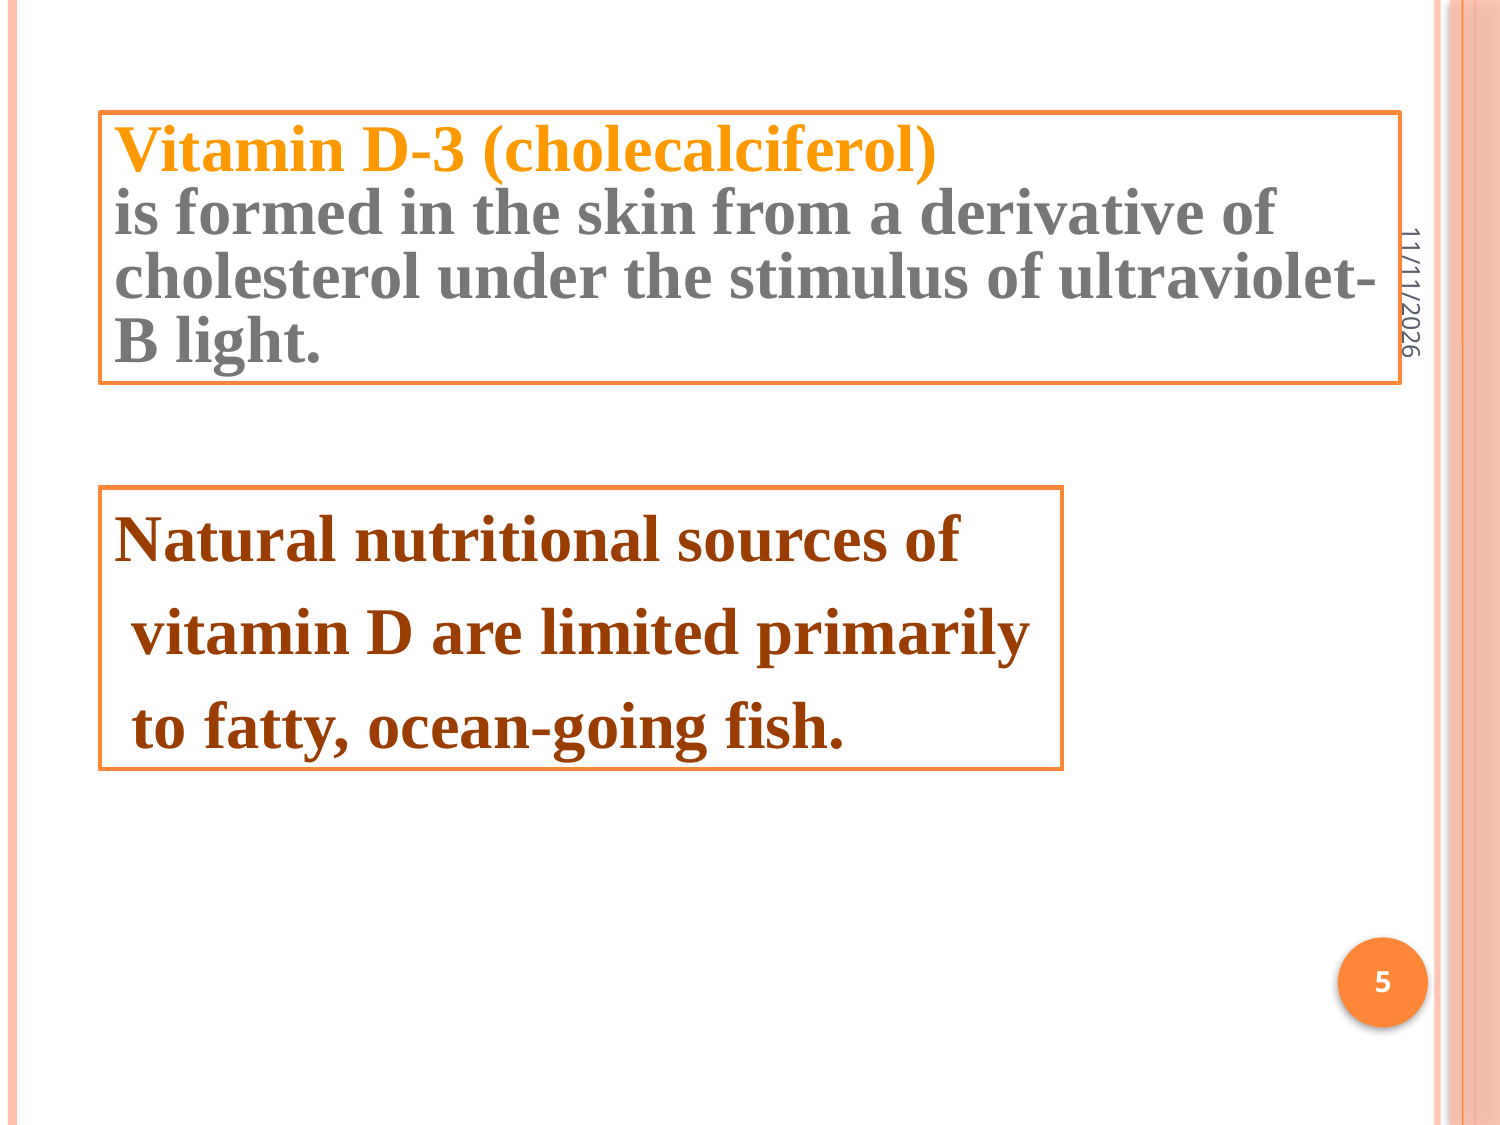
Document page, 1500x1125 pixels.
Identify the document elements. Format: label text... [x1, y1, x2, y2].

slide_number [1378, 43, 1442, 374]
slide_number 5 [1333, 940, 1434, 1027]
text_box Vitamin D-3 (cholecalciferol) is formed in the skin from a derivative of cholesterol under the stimulus of ultraviolet-B light. [98, 110, 1402, 385]
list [585, 562, 790, 762]
text_box Natural nutritional sources of vitamin D are limited primarily to fatty, ocean-going fish. [98, 485, 1064, 771]
